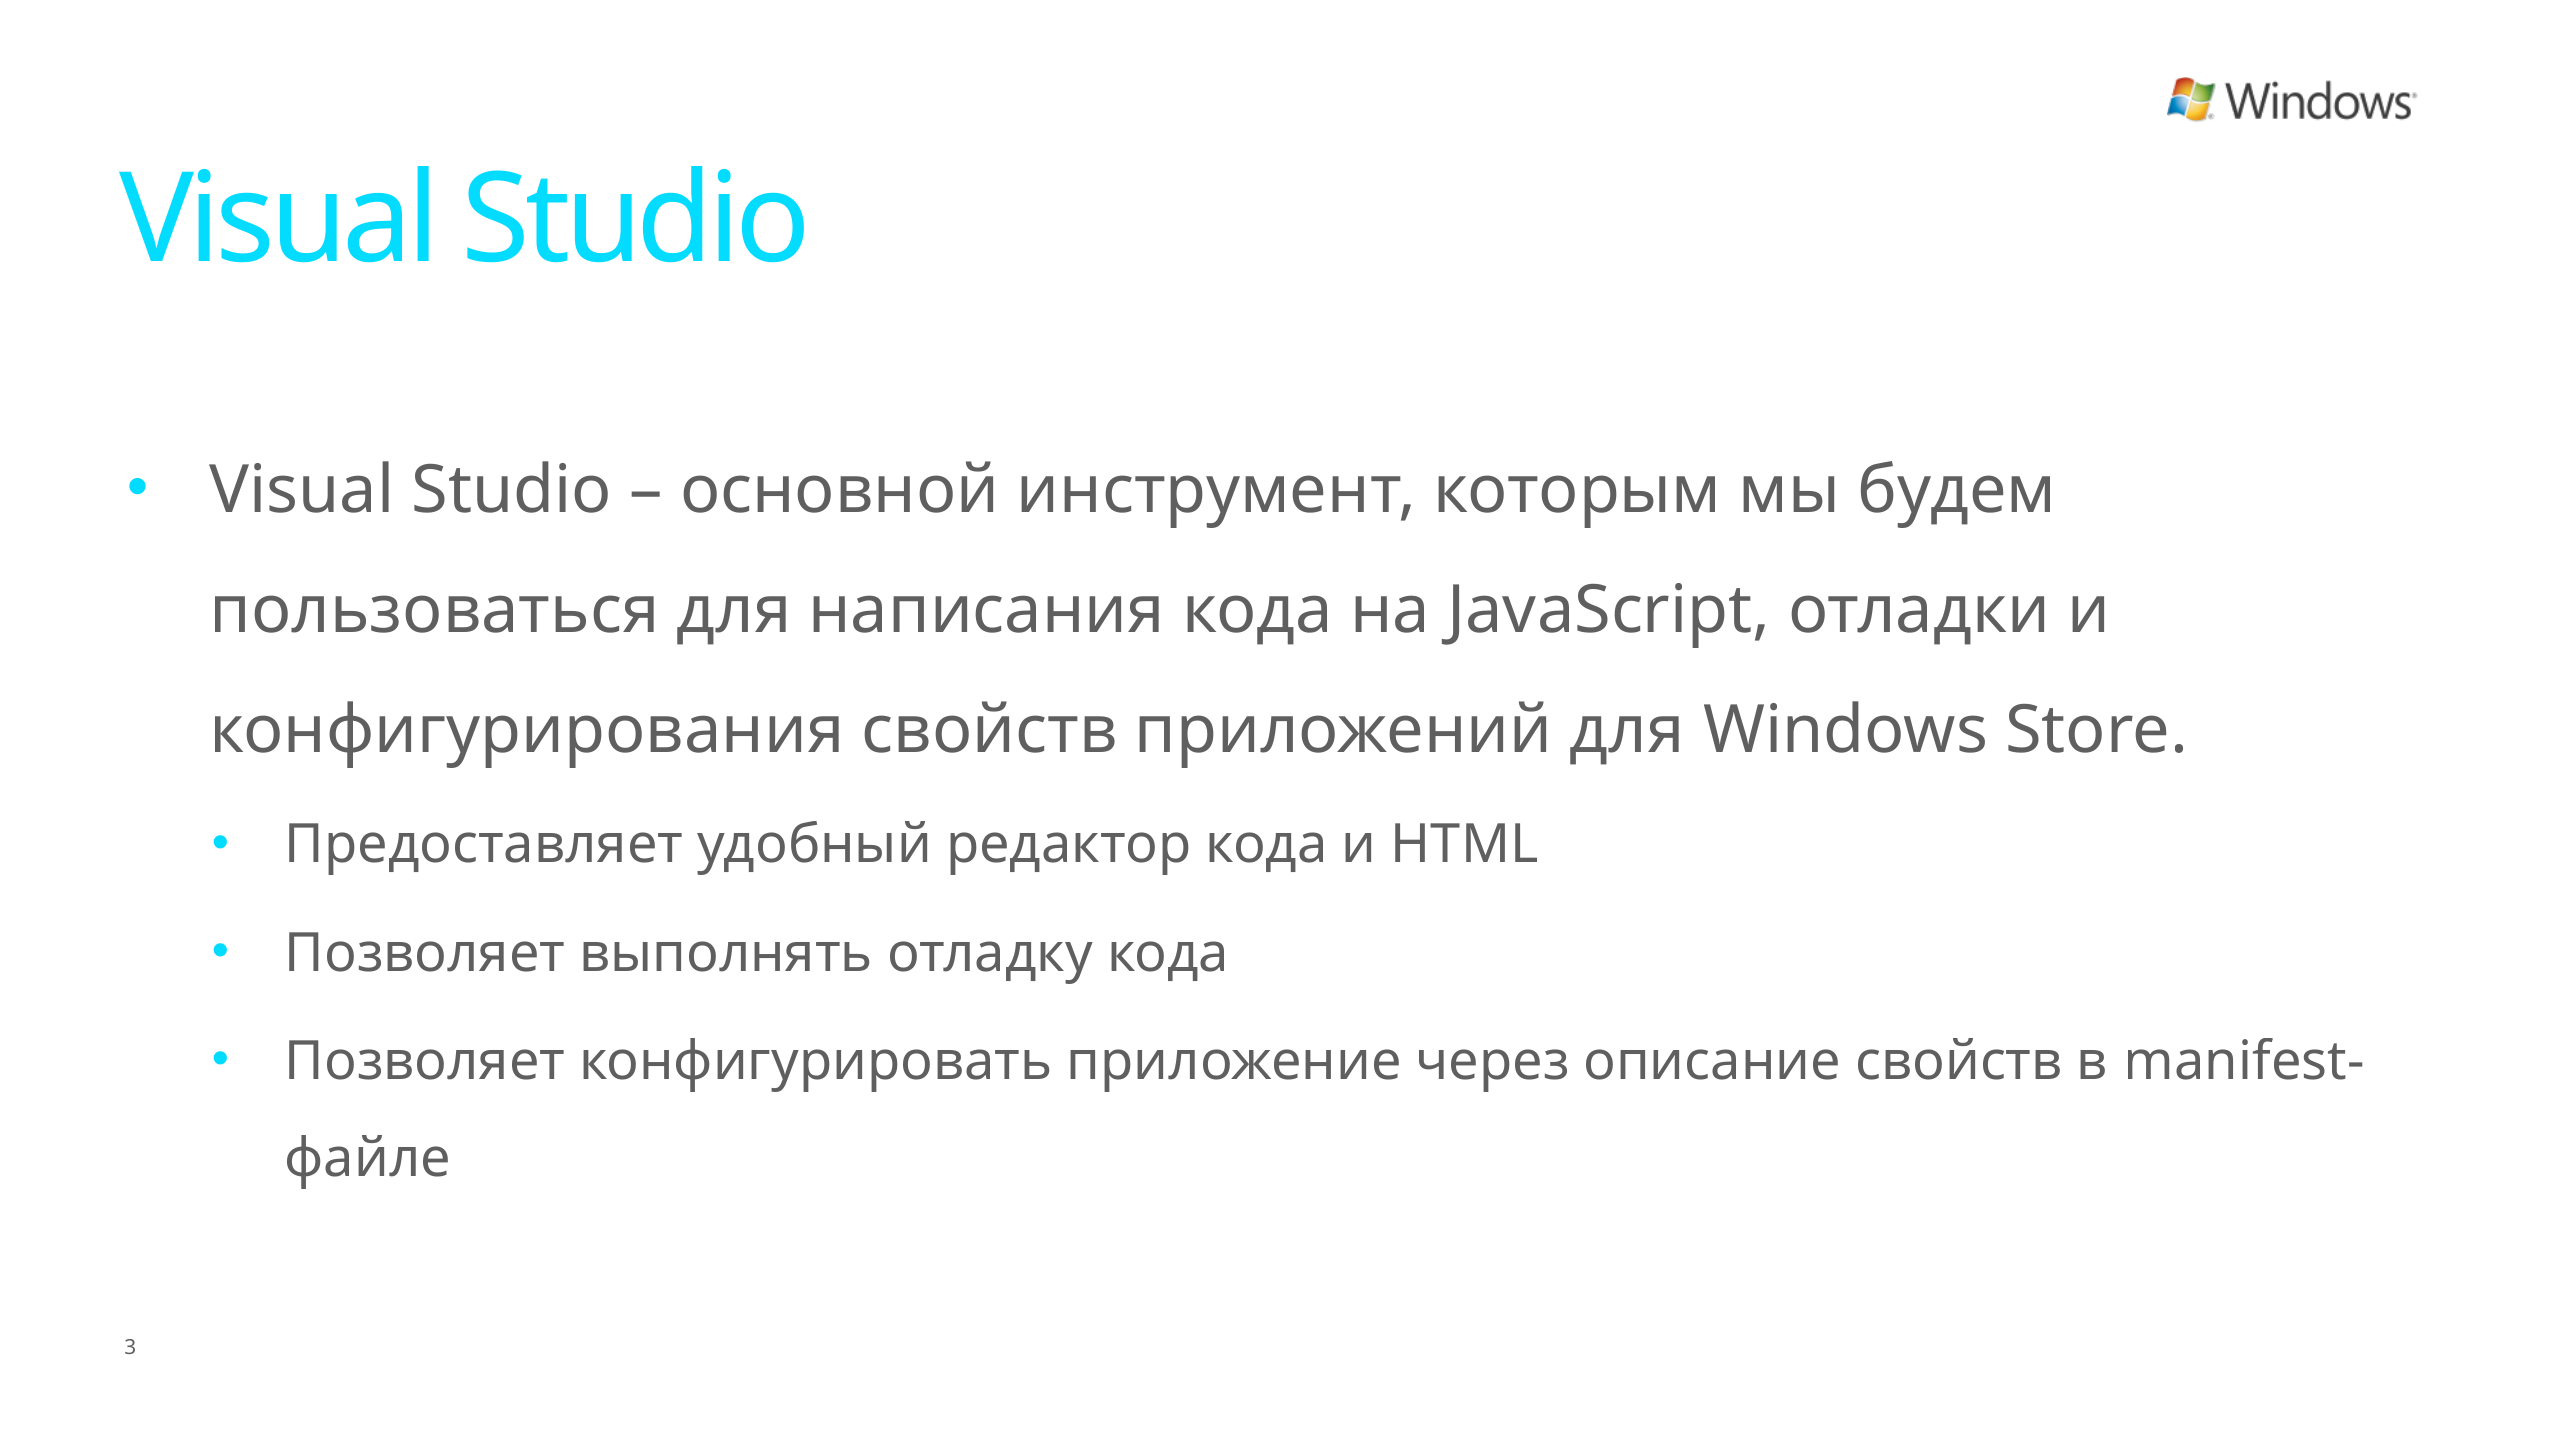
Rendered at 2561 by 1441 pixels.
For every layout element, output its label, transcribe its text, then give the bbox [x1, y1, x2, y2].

title Visual Studio [119, 51, 2462, 289]
list Visual Studio – основной инструмент, которым мы будем пользоваться для написания кода на JavaScript, отладки и конфигурирования свойств приложений для Windows Store. Предоставляет удобный редактор кода и HTML Позволяет выполнять отладку кода Позволяет конфигурировать приложение через описание свойств в manifest-файле [127, 405, 2470, 1225]
